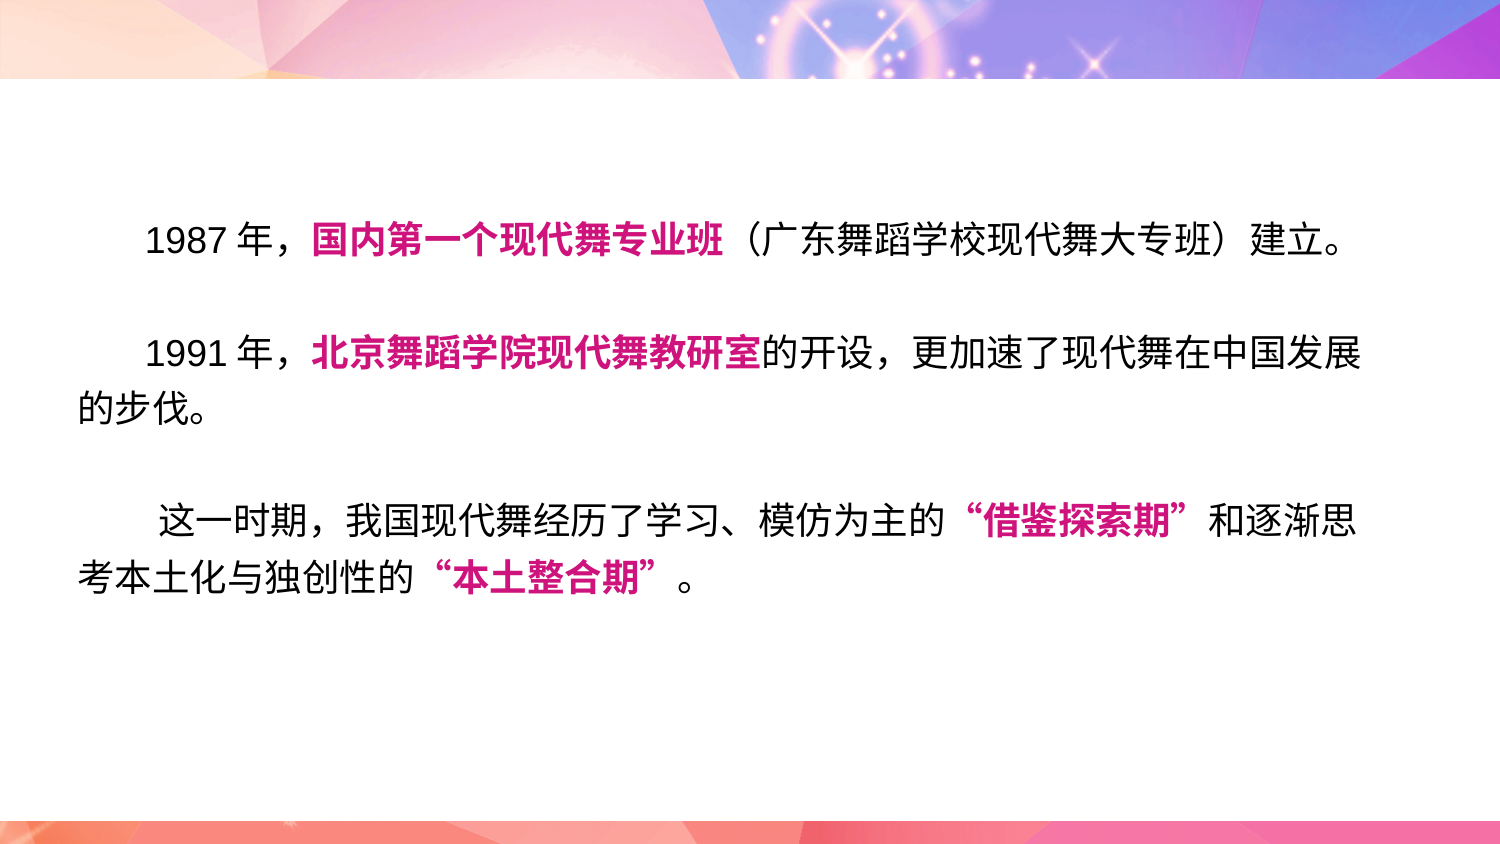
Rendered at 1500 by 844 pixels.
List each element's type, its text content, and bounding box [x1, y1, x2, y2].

picture [0, 821, 1500, 844]
picture [0, 0, 1500, 79]
text_box 1987年，国内第一个现代舞专业班（广东舞蹈学校现代舞大专班）建立。 1991年，北京舞蹈学院现代舞教研室的开设，更加速了现代舞在中国发展的步伐。 这一时期，我国现代舞经历了学习、模仿为主的“借鉴探索期”和逐渐思考本土化与独创性的“本土整合期”。 [62, 152, 1399, 602]
